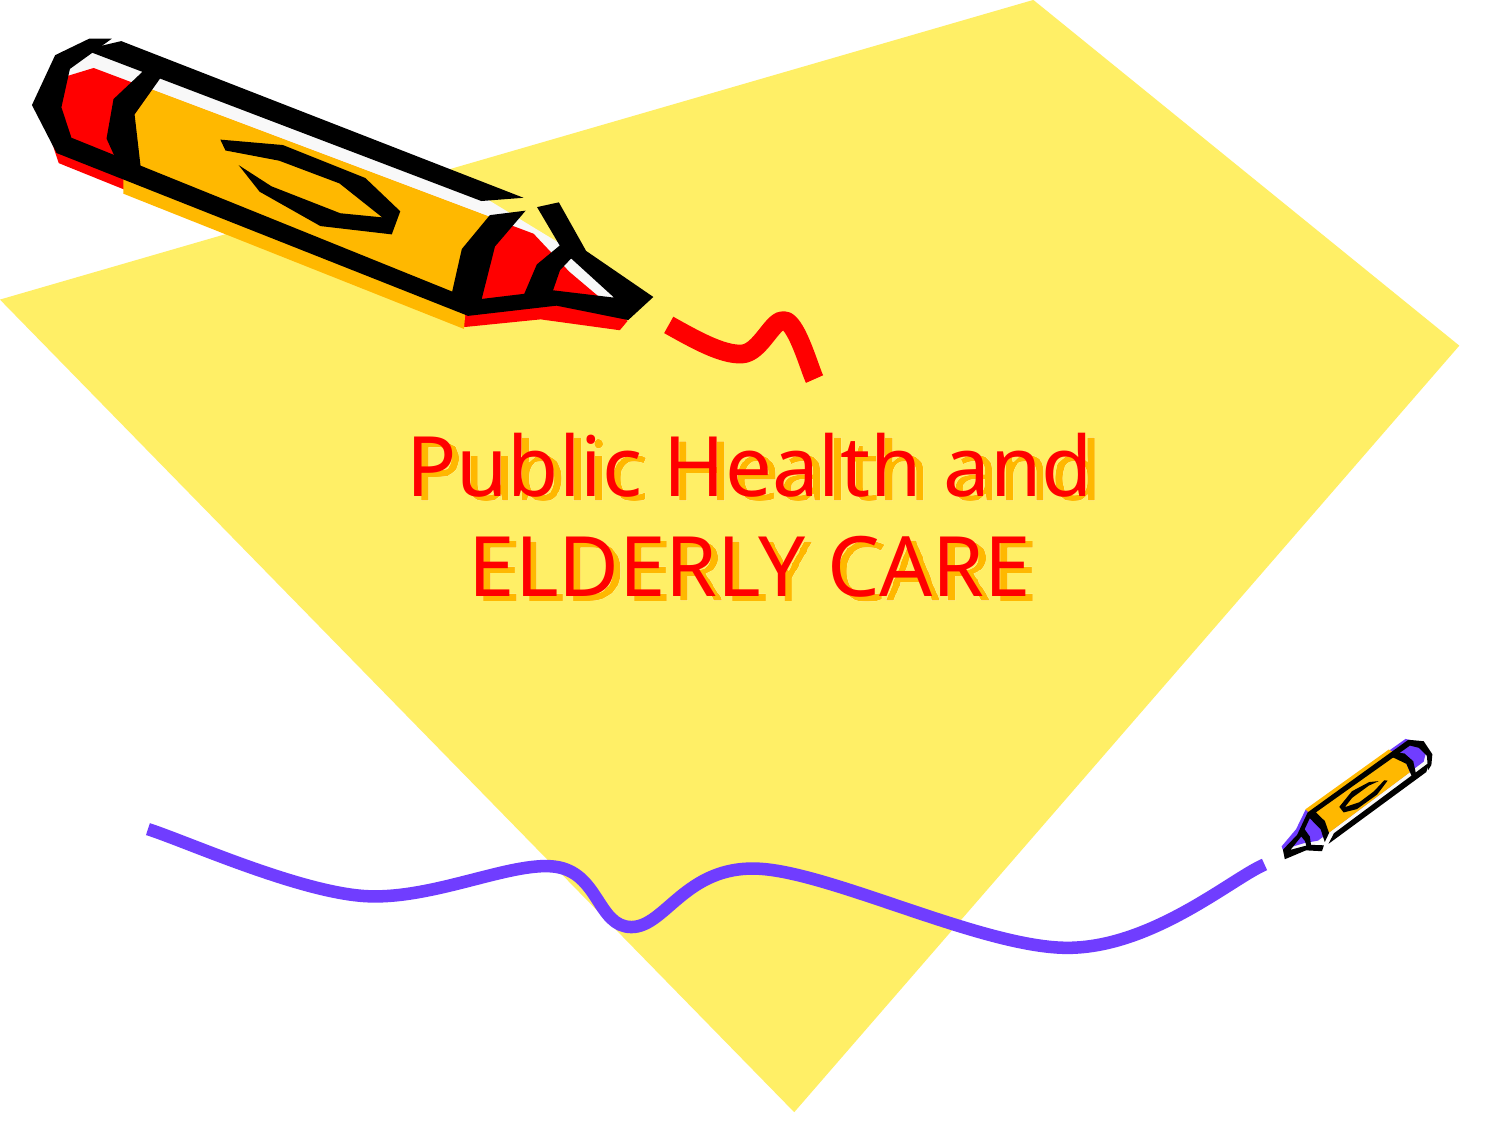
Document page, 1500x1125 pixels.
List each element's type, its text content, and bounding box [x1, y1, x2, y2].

title Public Health and ELDERLY CARE [224, 247, 1276, 622]
